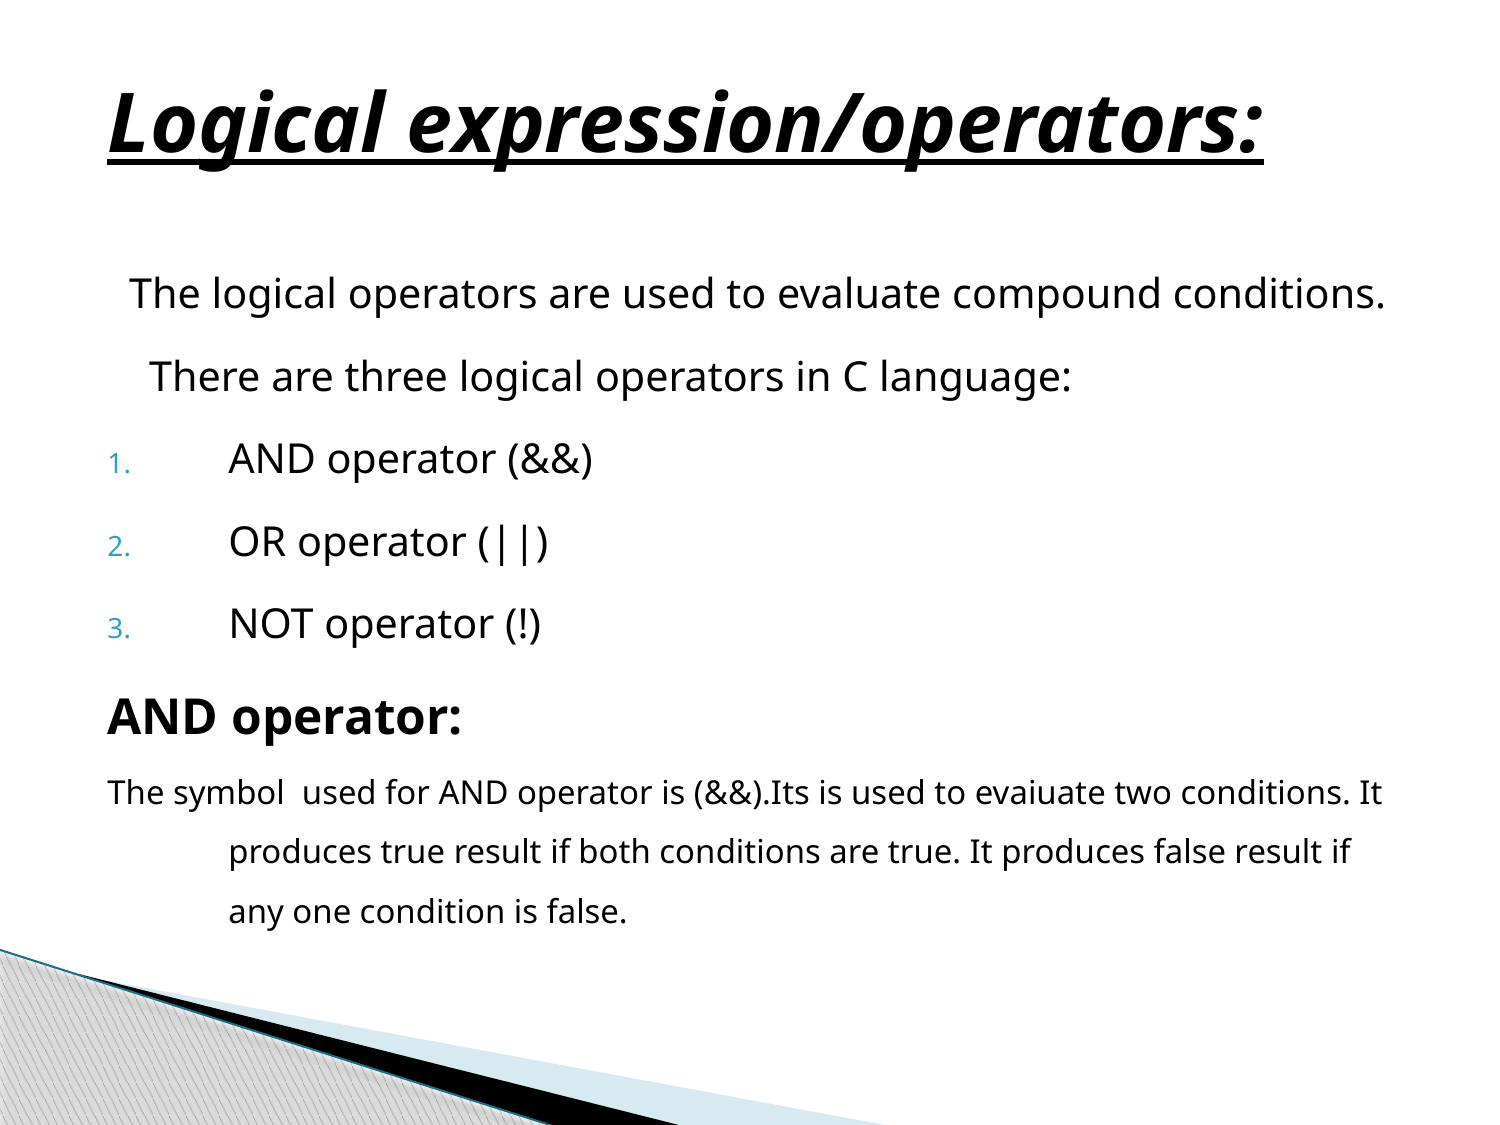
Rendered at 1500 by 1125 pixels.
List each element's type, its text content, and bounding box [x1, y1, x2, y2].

list Logical expression/operators: The logical operators are used to evaluate compound conditions. There are three logical operators in C language: AND operator (&&) OR operator (||) NOT operator (!) AND operator: The symbol used for AND operator is (&&).Its is used to evaiuate two conditions. It produces true result if both conditions are true. It produces false result if any one condition is false. [75, 62, 1425, 986]
